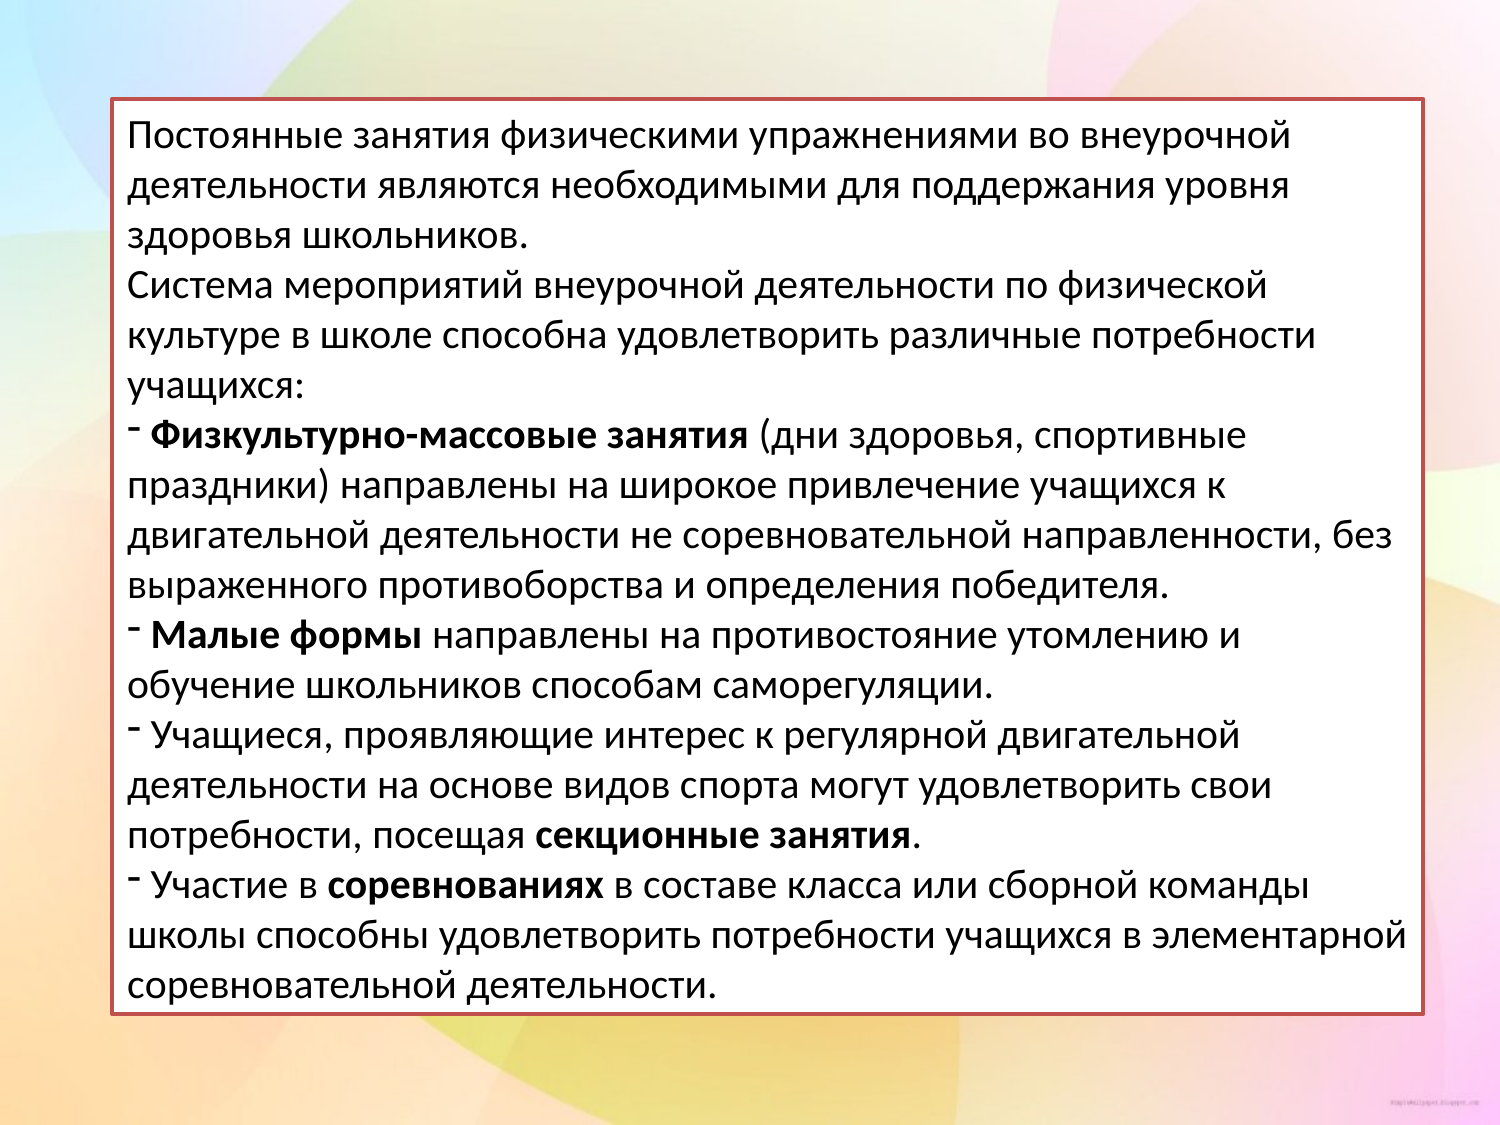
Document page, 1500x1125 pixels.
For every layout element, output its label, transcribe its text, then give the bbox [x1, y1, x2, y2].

text_box Постоянные занятия физическими упражнениями во внеурочной деятельности являются необходимыми для поддержания уровня здоровья школьников. Система мероприятий внеурочной деятельности по физической культуре в школе способна удовлетворить различные потребности учащихся: Физкультурно-массовые занятия (дни здоровья, спортивные праздники) направлены на широкое привлечение учащихся к двигательной деятельности не соревновательной направленности, без выраженного противоборства и определения победителя. Малые формы направлены на противостояние утомлению и обучение школьников способам саморегуляции. Учащиеся, проявляющие интерес к регулярной двигательной деятельности на основе видов спорта могут удовлетворить свои потребности, посещая секционные занятия. Участие в соревнованиях в составе класса или сборной команды школы способны удовлетворить потребности учащихся в элементарной соревновательной деятельности. [110, 97, 1425, 1016]
picture [0, 0, 1500, 1125]
